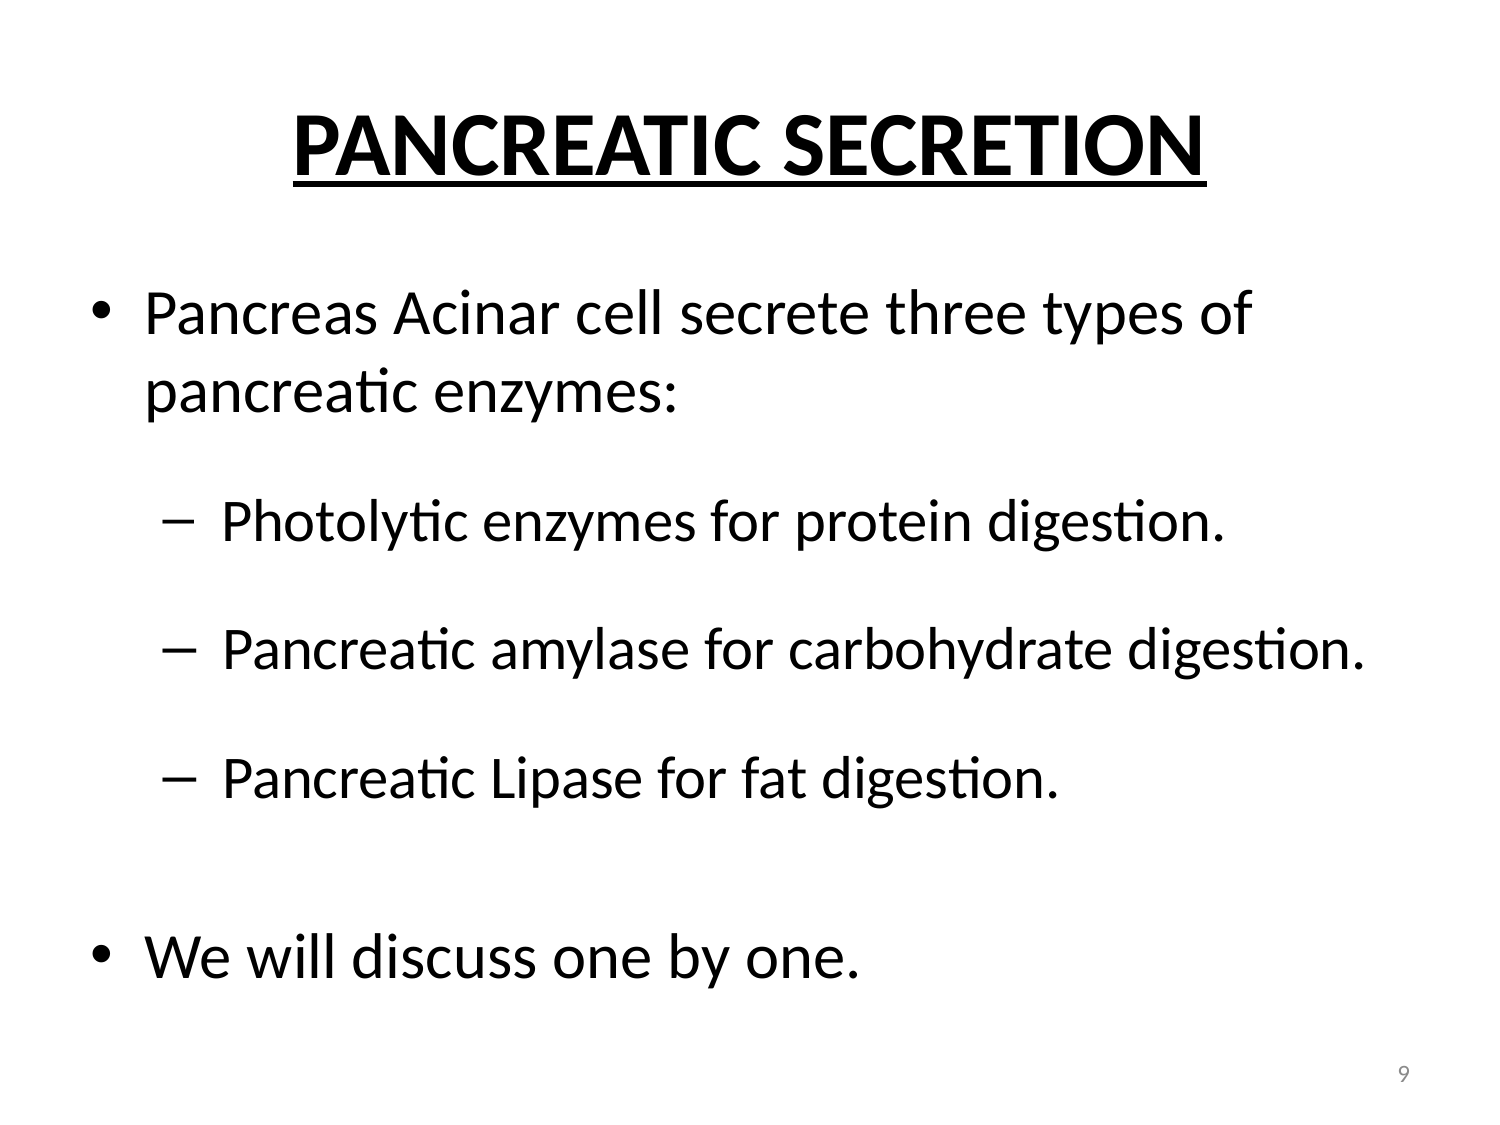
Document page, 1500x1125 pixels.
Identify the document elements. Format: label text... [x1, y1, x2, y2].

slide_number 9 [1074, 1042, 1425, 1103]
list Pancreas Acinar cell secrete three types of pancreatic enzymes: Photolytic enzymes for protein digestion. Pancreatic amylase for carbohydrate digestion. Pancreatic Lipase for fat digestion. We will discuss one by one. [75, 262, 1425, 1005]
title PANCREATIC SECRETION [75, 45, 1425, 233]
